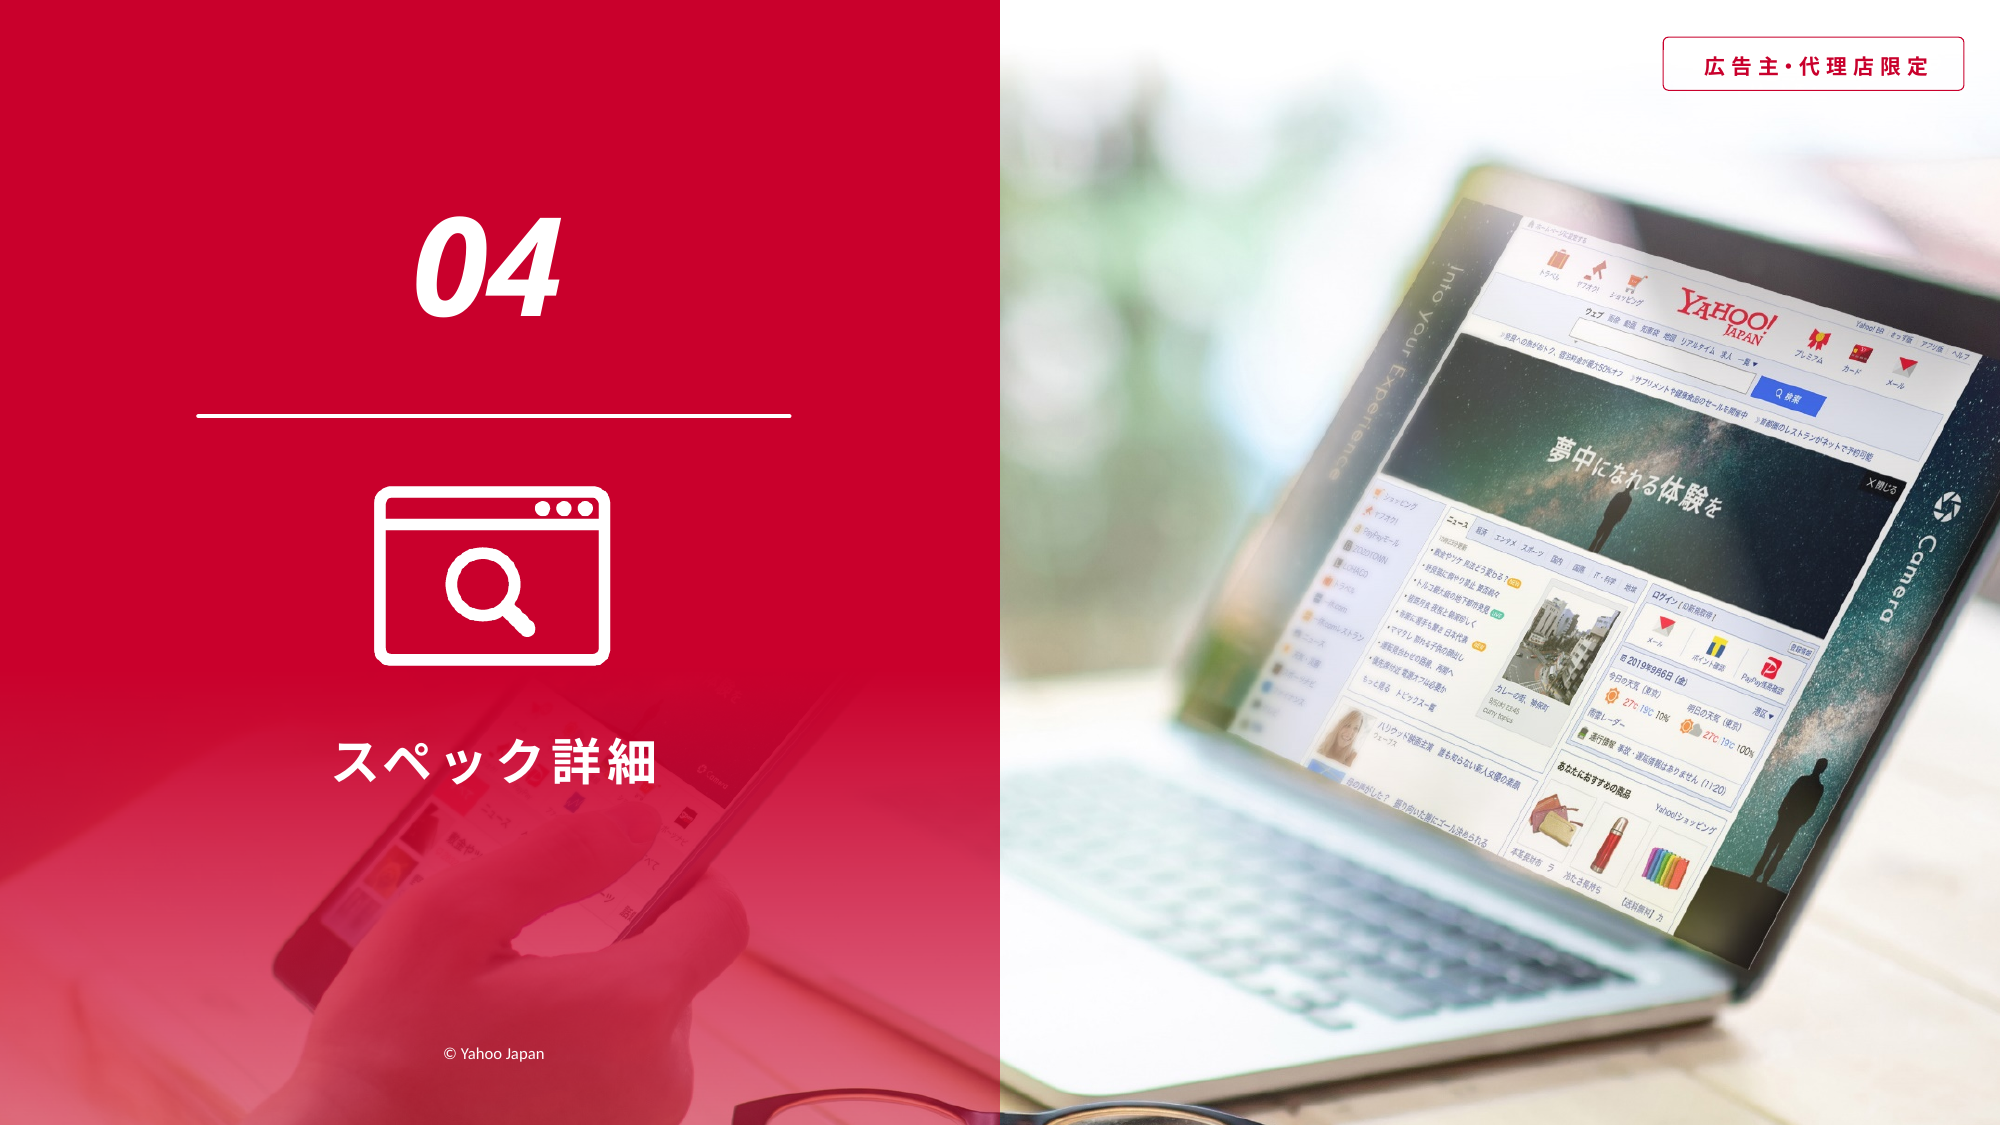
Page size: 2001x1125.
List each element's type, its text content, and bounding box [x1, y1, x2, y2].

list スペック詳細 [198, 723, 790, 956]
picture [1000, 0, 2000, 1125]
picture [361, 454, 622, 696]
list 04 [397, 171, 587, 346]
